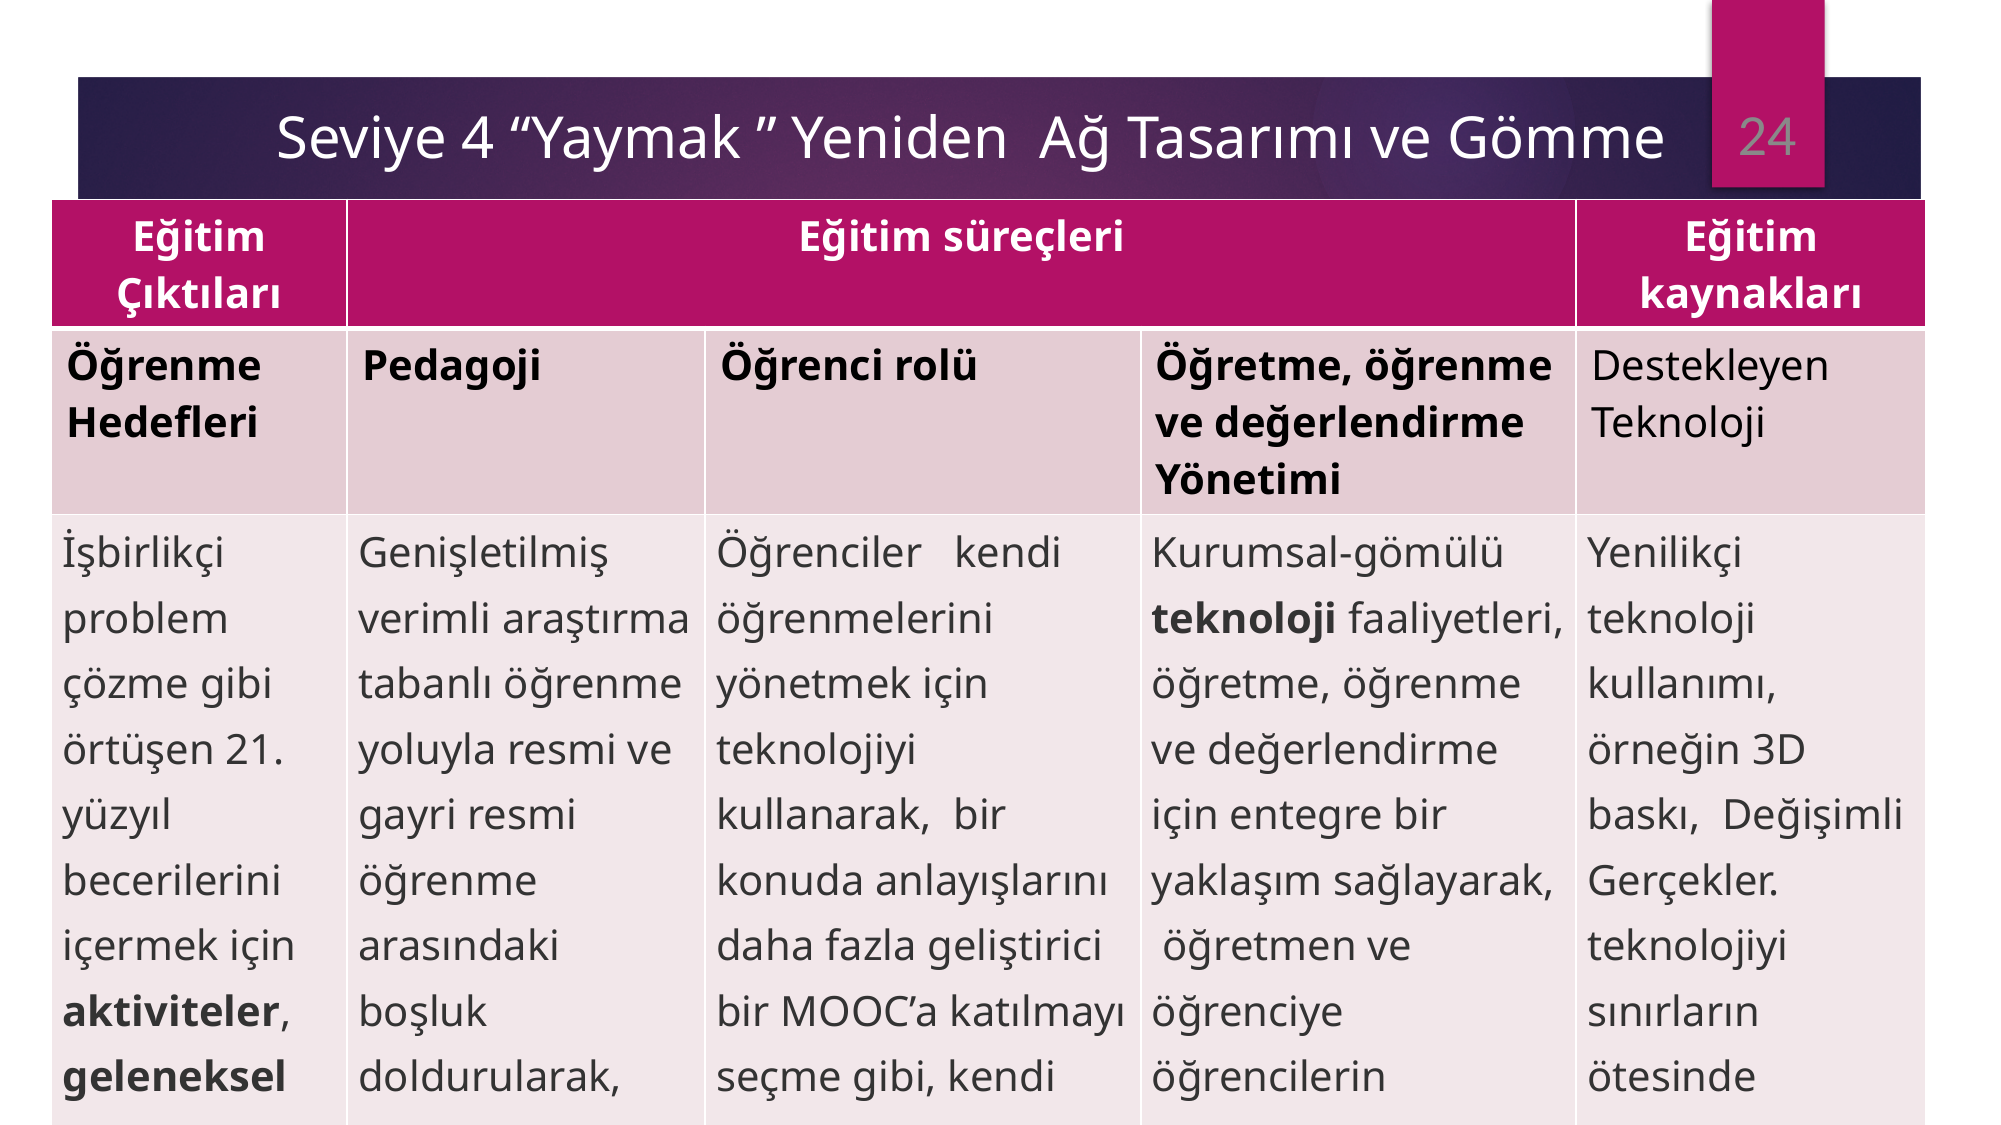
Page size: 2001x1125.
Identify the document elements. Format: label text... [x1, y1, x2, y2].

table_cell Öğretme, öğrenme ve değerlendirme Yönetimi [1142, 331, 1575, 514]
table_cell Pedagoji [348, 331, 704, 514]
table_cell Öğrenci rolü [706, 331, 1140, 514]
table_header Eğitim süreçleri [348, 200, 1575, 326]
table_cell İşbirlikçi problem çözme gibi örtüşen 21. yüzyıl becerilerini içermek için aktiviteler, geleneksel ders yeterlikleri ötesine geçen öğrenme hedeflerine yönelir. [52, 515, 346, 1125]
table_header Eğitim kaynakları [1577, 200, 1925, 326]
table_cell Kurumsal-gömülü teknoloji faaliyetleri, öğretme, öğrenme ve değerlendirme için entegre bir yaklaşım sağlayarak, öğretmen ve öğrenciye öğrencilerin deneyimleri ve başarıları ile ilgili güncel veriler vererek içerik ve veri akışını destekler [1142, 515, 1575, 1125]
table_cell Öğrenciler kendi öğrenmelerini yönetmek için teknolojiyi kullanarak, bir konuda anlayışlarını daha fazla geliştirici bir MOOC’a katılmayı seçme gibi, kendi öğrenmelerini destekleyecek uygun kaynakları veya araçları seçerek, öğrenmeyi kontrol altına alır. [706, 515, 1140, 1125]
table_cell Genişletilmiş verimli araştırma tabanlı öğrenme yoluyla resmi ve gayri resmi öğrenme arasındaki boşluk doldurularak, öğretim ve öğrenme, öğrenci etrafında dağıtılır, bağlanır ve organize edilir. [348, 515, 704, 1125]
table_cell Destekleyen Teknoloji [1577, 331, 1925, 514]
slide_number 24 [1698, 48, 1836, 175]
table_cell Öğrenme Hedefleri [52, 331, 346, 514]
table_cell Yenilikçi teknoloji kullanımı, örneğin 3D baskı, Değişimli Gerçekler. teknolojiyi sınırların ötesinde kullanmak, örneğin, evde yapılan ürünleri okuldaki ile entegre etmek. [1577, 515, 1925, 1125]
title Seviye 4 “Yaymak ” Yeniden Ağ Tasarımı ve Gömme [245, 61, 1699, 199]
table_header Eğitim Çıktıları [52, 200, 346, 326]
